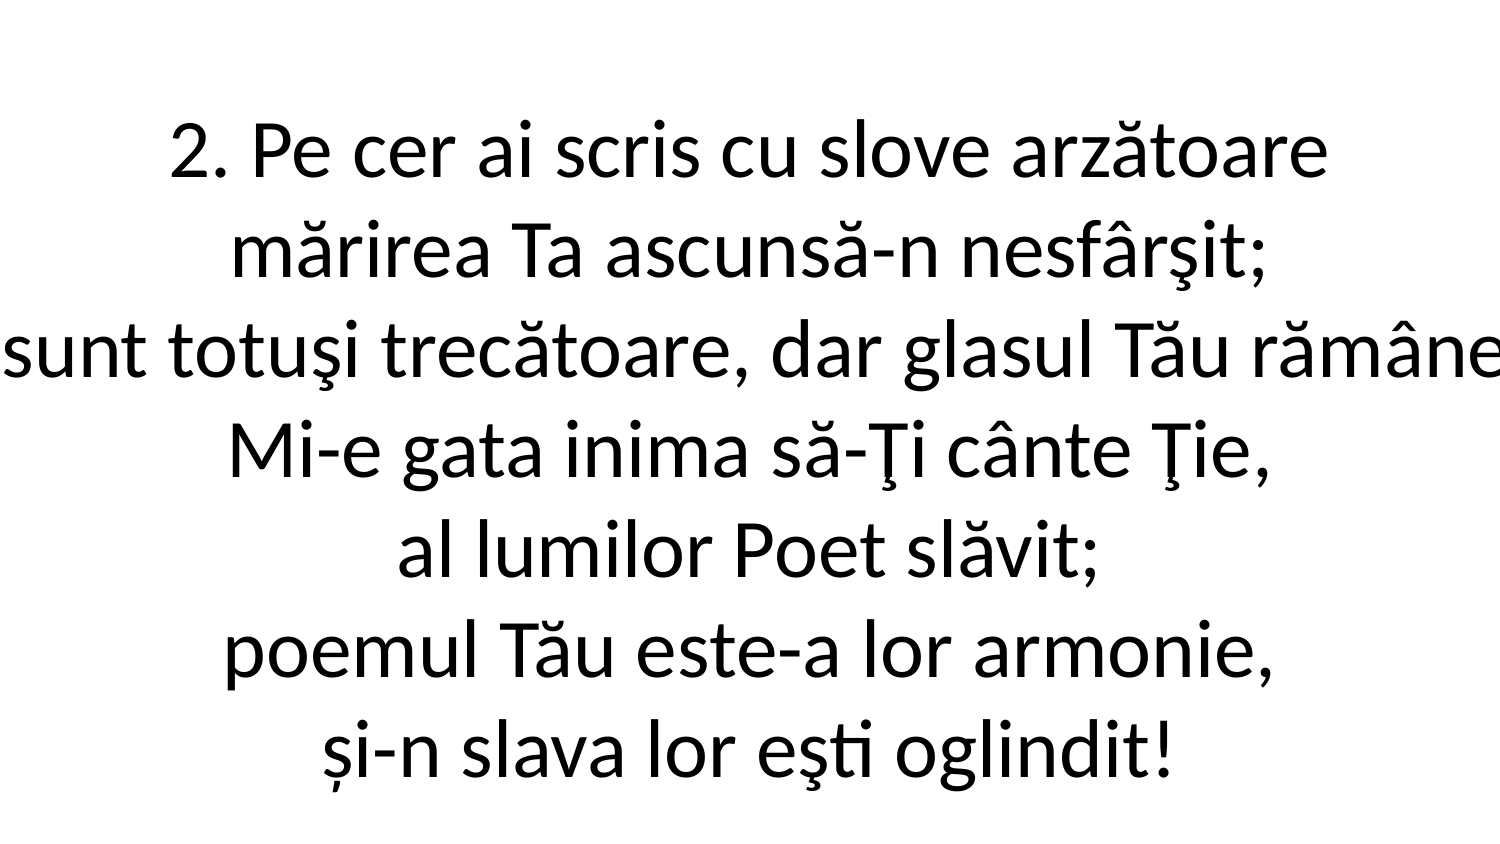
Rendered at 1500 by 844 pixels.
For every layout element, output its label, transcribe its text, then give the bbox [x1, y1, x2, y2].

text_box 2. Pe cer ai scris cu slove arzătoare mărirea Ta ascunsă-n nesfârşit; deşi nu pier, sunt totuşi trecătoare, dar glasul Tău rămâne-n veci iubit. Mi-e gata inima să-Ţi cânte Ţie, al lumilor Poet slăvit; poemul Tău este-a lor armonie, și-n slava lor eşti oglindit! [0, 42, 1500, 802]
